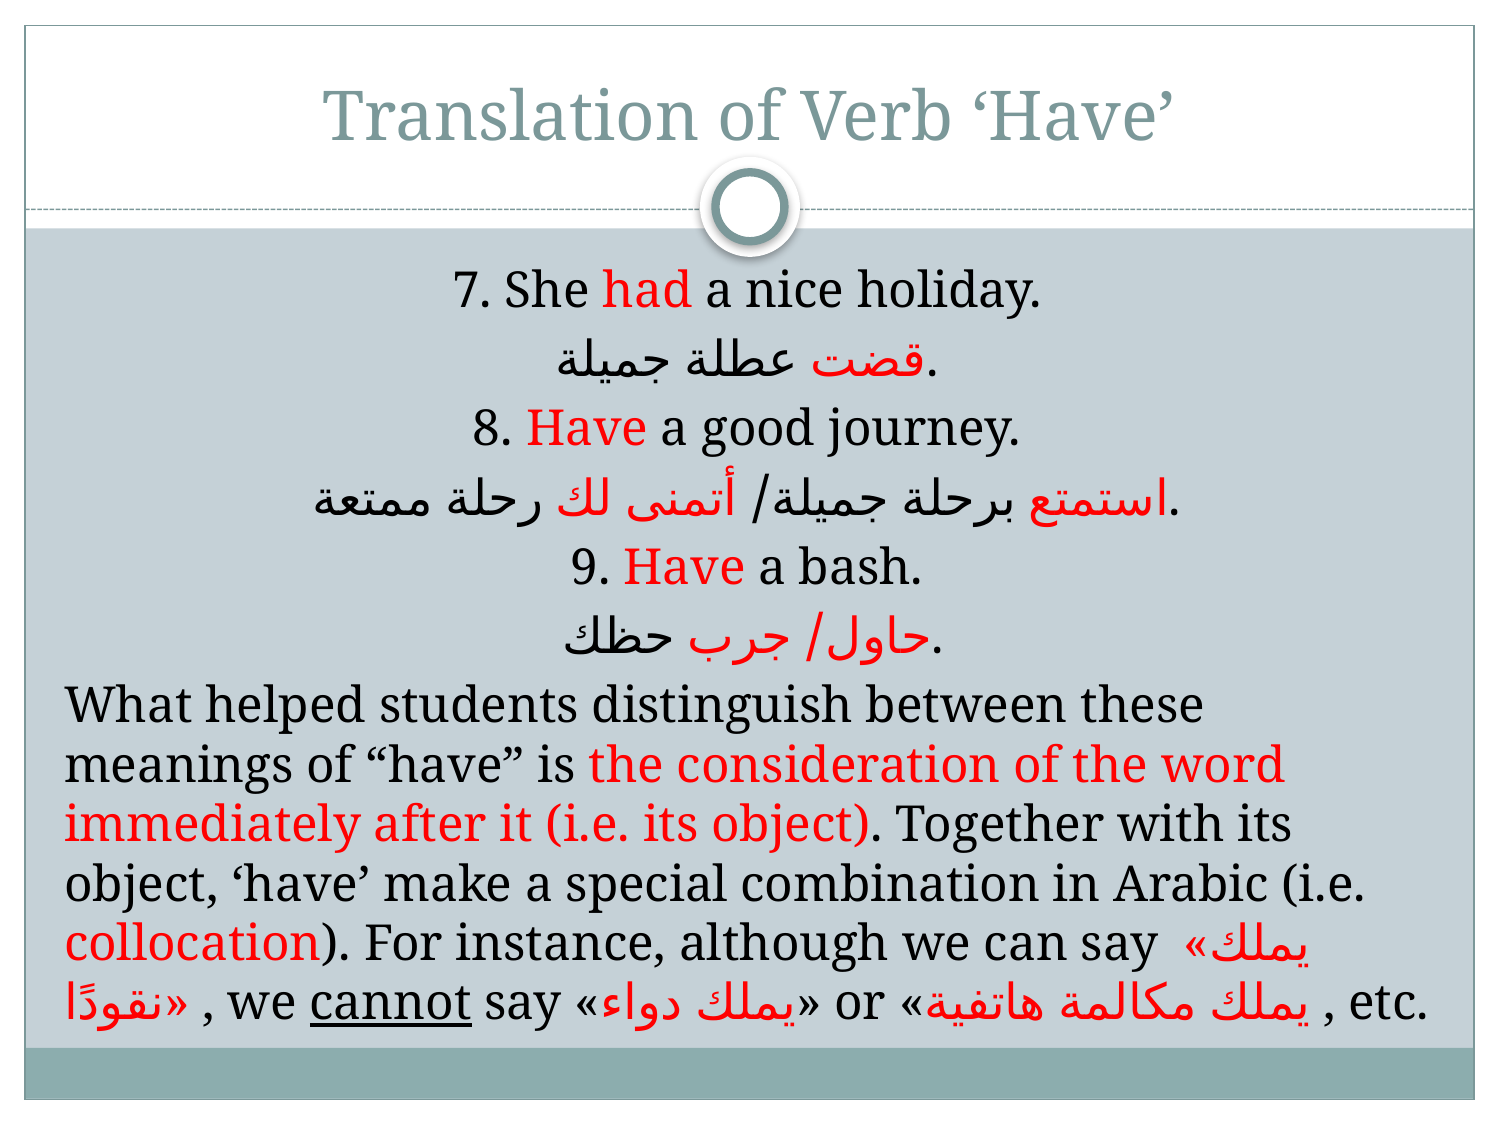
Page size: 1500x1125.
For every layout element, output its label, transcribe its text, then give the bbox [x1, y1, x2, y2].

title Translation of Verb ‘Have’ [49, 37, 1450, 162]
list 7. She had a nice holiday. قضت عطلة جميلة. 8. Have a good journey. استمتع برحلة جميلة/ أتمنى لك رحلة ممتعة. 9. Have a bash. حاول/ جرب حظك. What helped students distinguish between these meanings of “have” is the consideration of the word immediately after it (i.e. its object). Together with its object, ‘have’ make a special combination in Arabic (i.e. collocation). For instance, although we can say «يملك نقودًا» , we cannot say «يملك دواء» or «يملك مكالمة هاتفية , etc. [49, 250, 1445, 1100]
